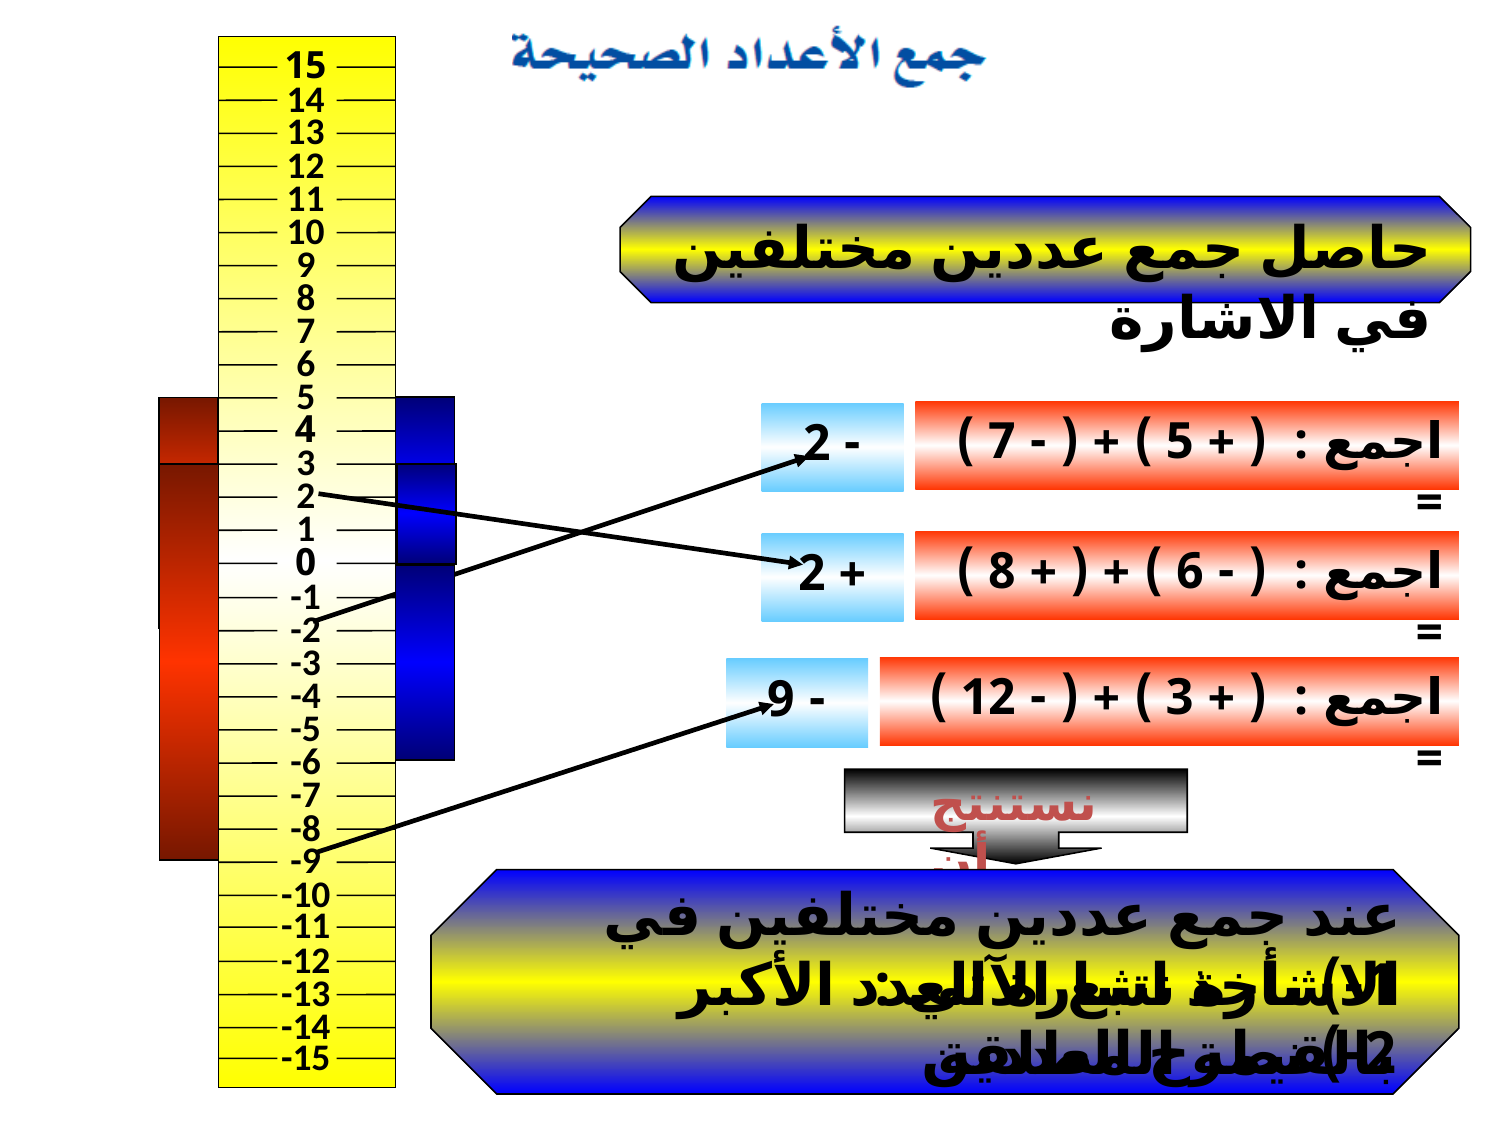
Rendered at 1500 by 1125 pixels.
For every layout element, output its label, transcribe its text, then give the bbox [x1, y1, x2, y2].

text_box [159, 463, 213, 860]
text_box [1412, 893, 1459, 1076]
text_box عند جمع عددين مختلفين في الاشارة نتبع الآتي : [442, 869, 1417, 1025]
text_box [620, 196, 1471, 303]
text_box [400, 702, 774, 826]
text_box 1-) نأخذ اشارة العدد الأكبر بالقيمة المطلقة [549, 939, 1412, 1094]
picture [512, 23, 988, 91]
text_box حاصل جمع عددين مختلفين في الاشارة [655, 203, 1447, 358]
text_box + 2 [761, 533, 904, 622]
text_box [400, 463, 457, 513]
text_box 2-) نطرح العددين [773, 1008, 1412, 1093]
text_box [581, 454, 810, 532]
text_box [159, 397, 213, 463]
text_box [400, 506, 457, 564]
text_box اجمع : ( + 5 ) + ( - 7 ) = [915, 401, 1459, 490]
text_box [218, 33, 396, 1088]
text_box [400, 397, 455, 463]
text_box - 9 [726, 658, 869, 748]
text_box [400, 565, 455, 760]
text_box اجمع : ( + 3 ) + ( - 12 ) = [879, 657, 1459, 746]
text_box [430, 924, 549, 1094]
text_box [400, 505, 803, 569]
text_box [844, 762, 1188, 864]
text_box - 2 [761, 403, 904, 492]
text_box اجمع : ( - 6 ) + ( + 8 ) = [915, 531, 1459, 620]
